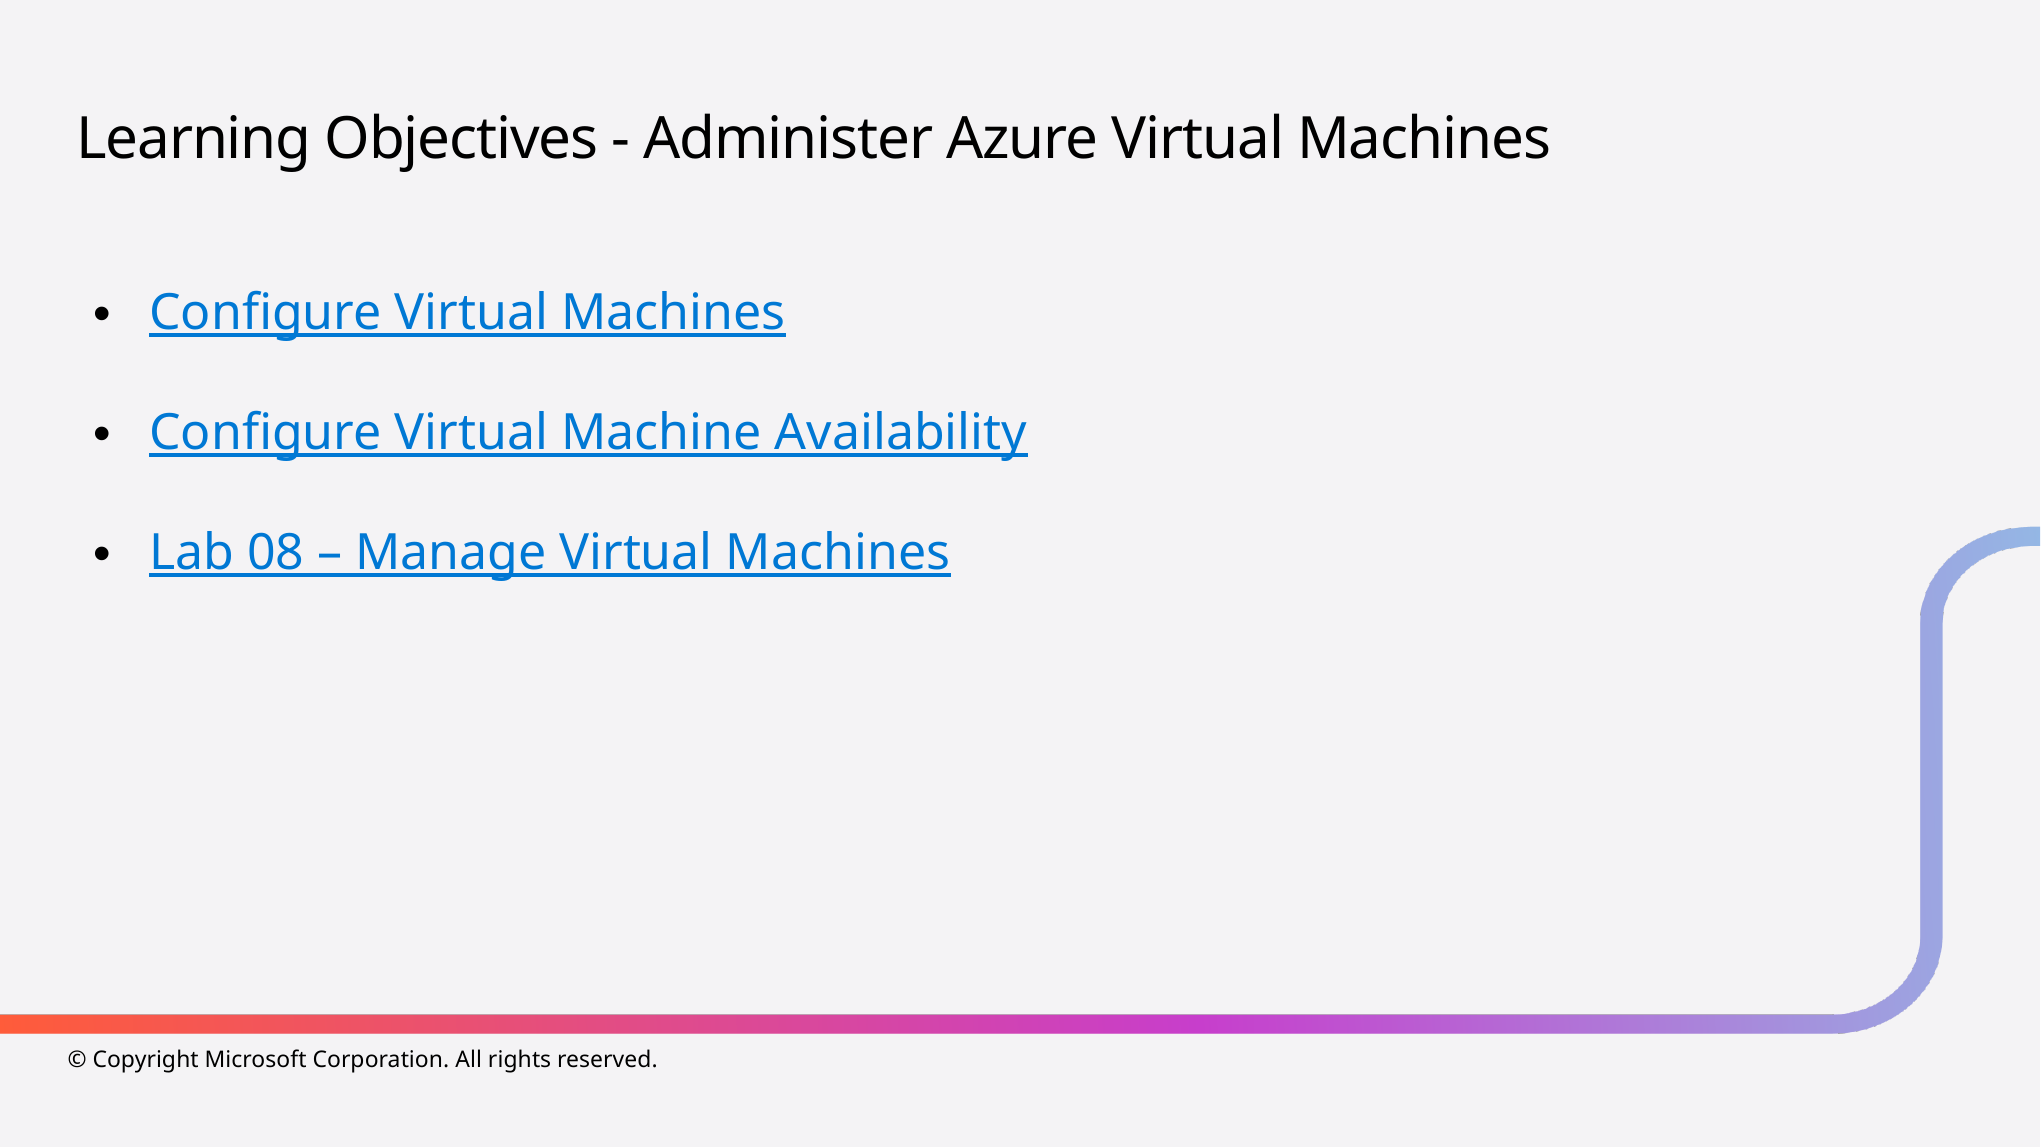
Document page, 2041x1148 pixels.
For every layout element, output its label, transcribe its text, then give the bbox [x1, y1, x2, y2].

title Learning Objectives - Administer Azure Virtual Machines [76, 93, 1968, 230]
text_box Configure Virtual Machines Configure Virtual Machine Availability Lab 08 – Manage Virtual Machines [93, 245, 1214, 673]
picture [0, 526, 2041, 1034]
